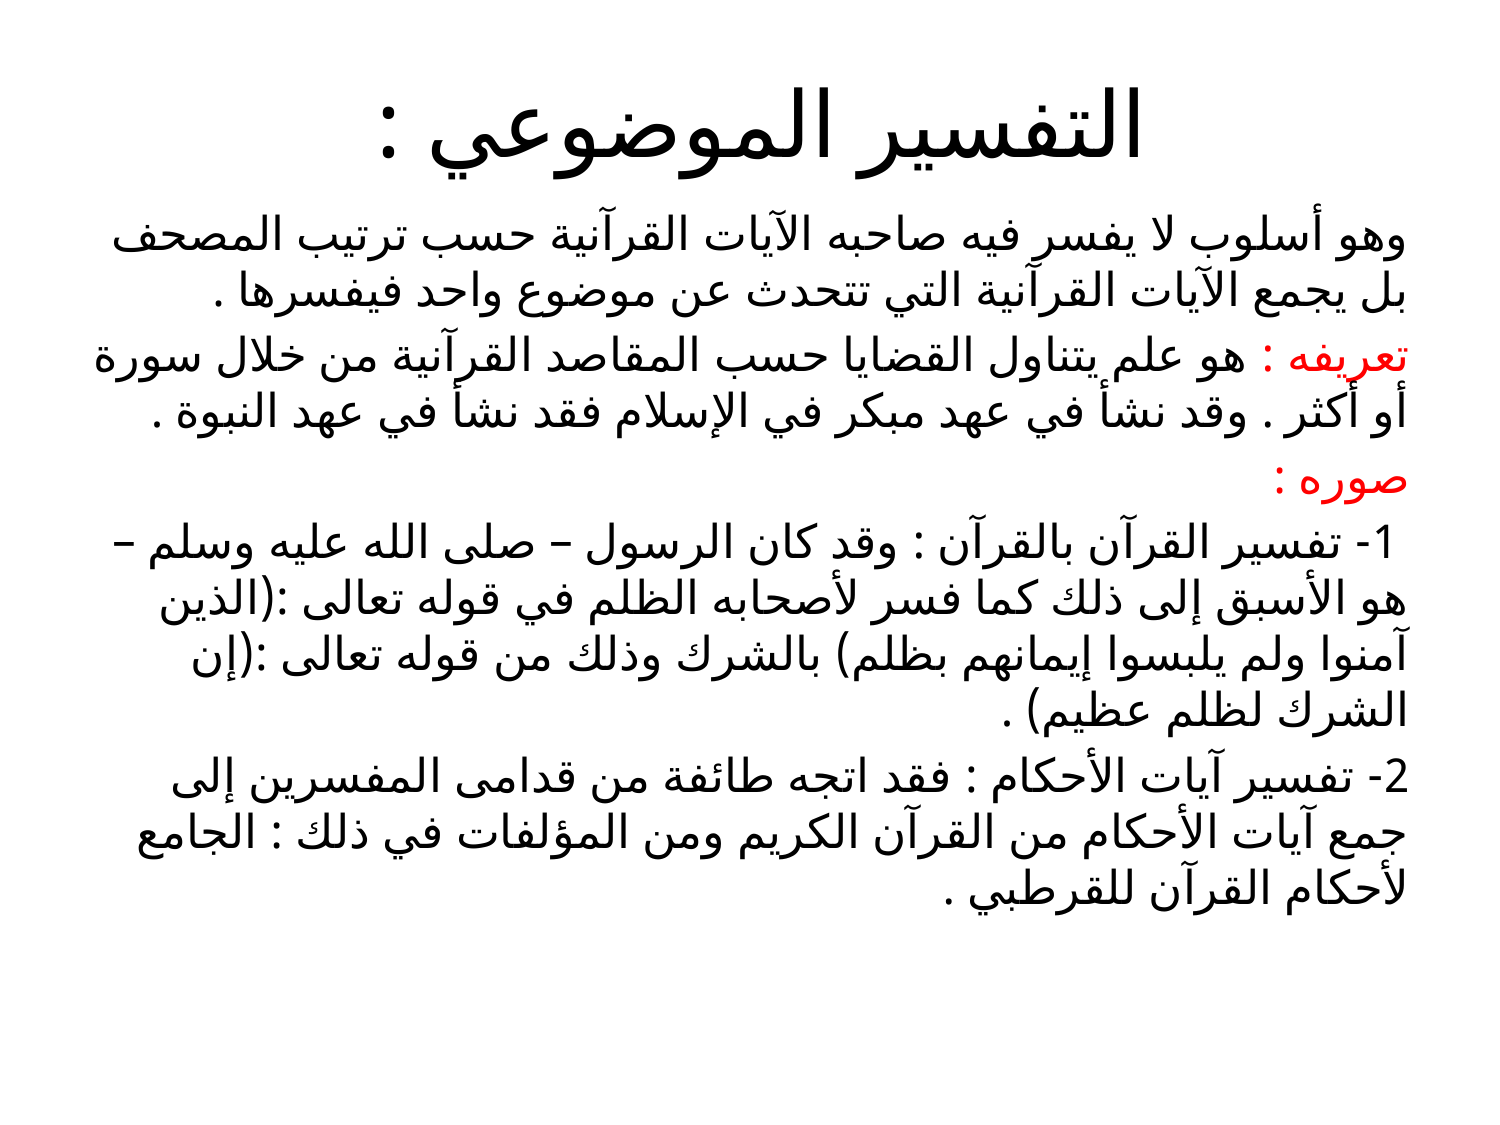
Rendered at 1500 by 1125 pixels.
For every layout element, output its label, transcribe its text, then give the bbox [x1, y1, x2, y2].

title التفسير الموضوعي : [75, 45, 1425, 196]
list وهو أسلوب لا يفسر فيه صاحبه الآيات القرآنية حسب ترتيب المصحف بل يجمع الآيات القرآنية التي تتحدث عن موضوع واحد فيفسرها . تعريفه : هو علم يتناول القضايا حسب المقاصد القرآنية من خلال سورة أو أكثر . وقد نشأ في عهد مبكر في الإسلام فقد نشأ في عهد النبوة . صوره : 1- تفسير القرآن بالقرآن : وقد كان الرسول – صلى الله عليه وسلم – هو الأسبق إلى ذلك كما فسر لأصحابه الظلم في قوله تعالى :(الذين آمنوا ولم يلبسوا إيمانهم بظلم) بالشرك وذلك من قوله تعالى :(إن الشرك لظلم عظيم) . 2- تفسير آيات الأحكام : فقد اتجه طائفة من قدامى المفسرين إلى جمع آيات الأحكام من القرآن الكريم ومن المؤلفات في ذلك : الجامع لأحكام القرآن للقرطبي . [75, 196, 1425, 1005]
